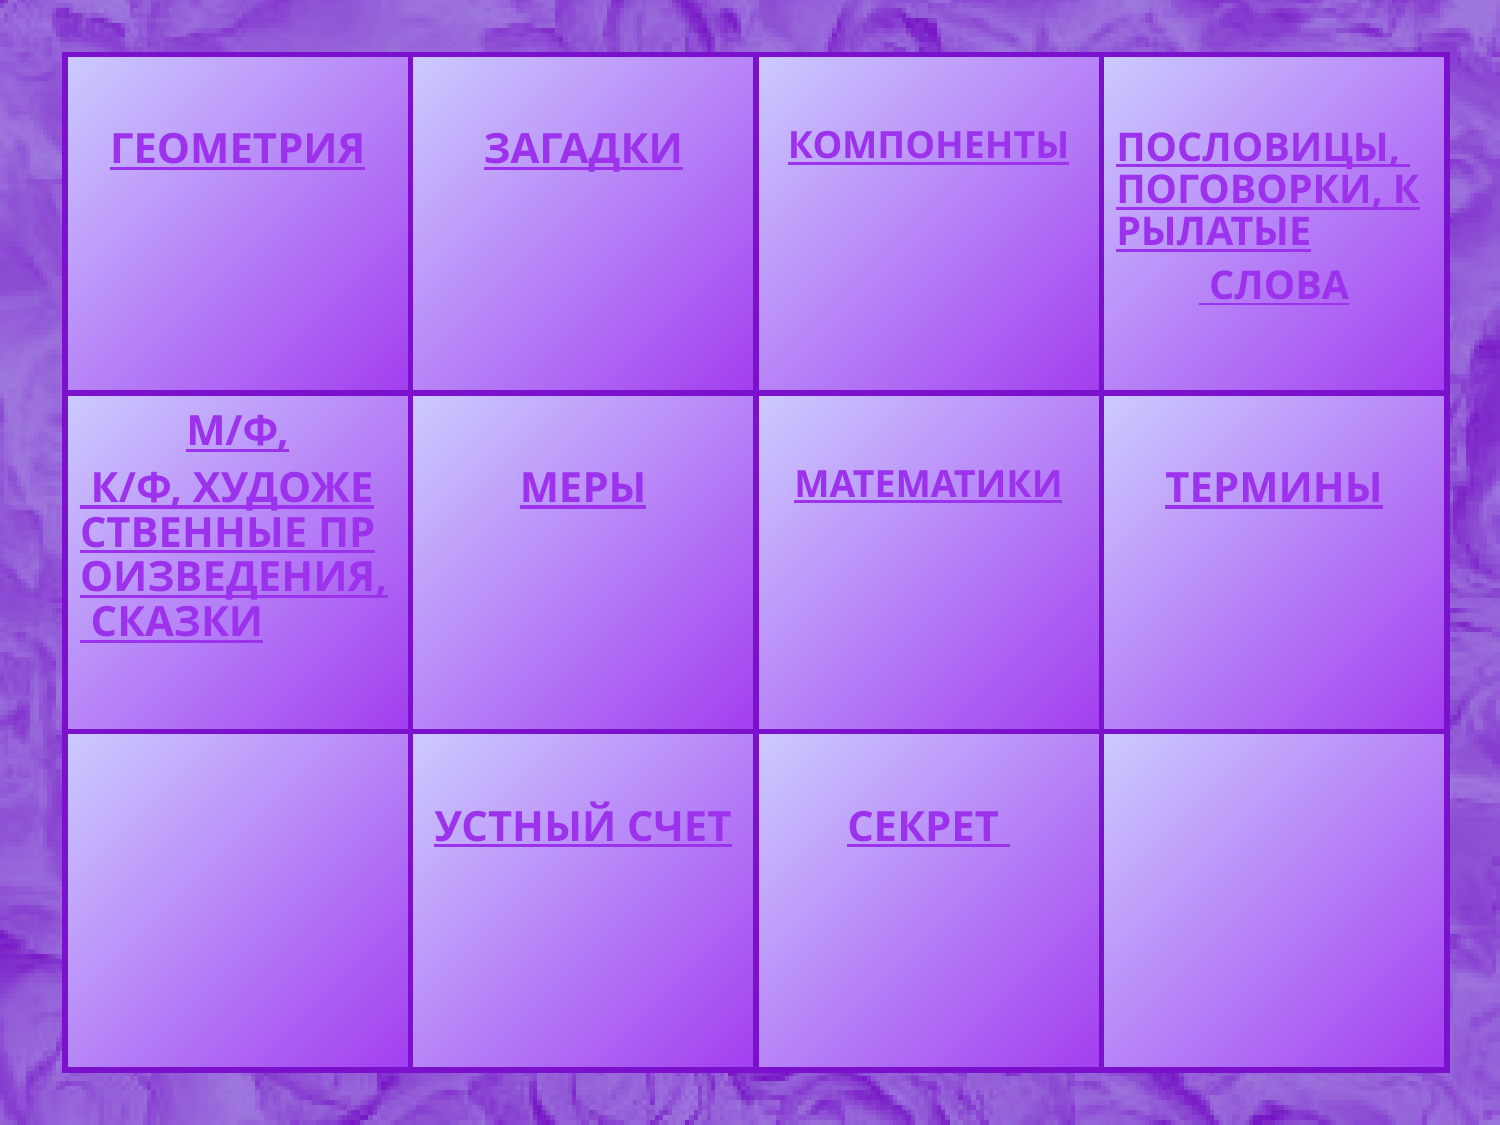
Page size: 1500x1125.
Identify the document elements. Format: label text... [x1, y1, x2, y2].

table_cell МАТЕМАТИКИ [759, 396, 1099, 729]
table_cell [68, 734, 408, 1067]
table_cell УСТНЫЙ СЧЕТ [413, 734, 753, 1067]
table_header КОМПОНЕНТЫ [759, 57, 1099, 390]
table_header ПОСЛОВИЦЫ, ПОГОВОРКИ, КРЫЛАТЫЕ СЛОВА [1104, 57, 1444, 390]
table_cell ТЕРМИНЫ [1104, 396, 1444, 729]
table_header ГЕОМЕТРИЯ [68, 57, 408, 390]
table_header ЗАГАДКИ [413, 57, 753, 390]
table_cell М/Ф, К/Ф, ХУДОЖЕСТВЕННЫЕ ПРОИЗВЕДЕНИЯ, СКАЗКИ [68, 396, 408, 729]
table_cell МЕРЫ [413, 396, 753, 729]
table_cell СЕКРЕТ [759, 734, 1099, 1067]
table_cell [1104, 734, 1444, 1067]
